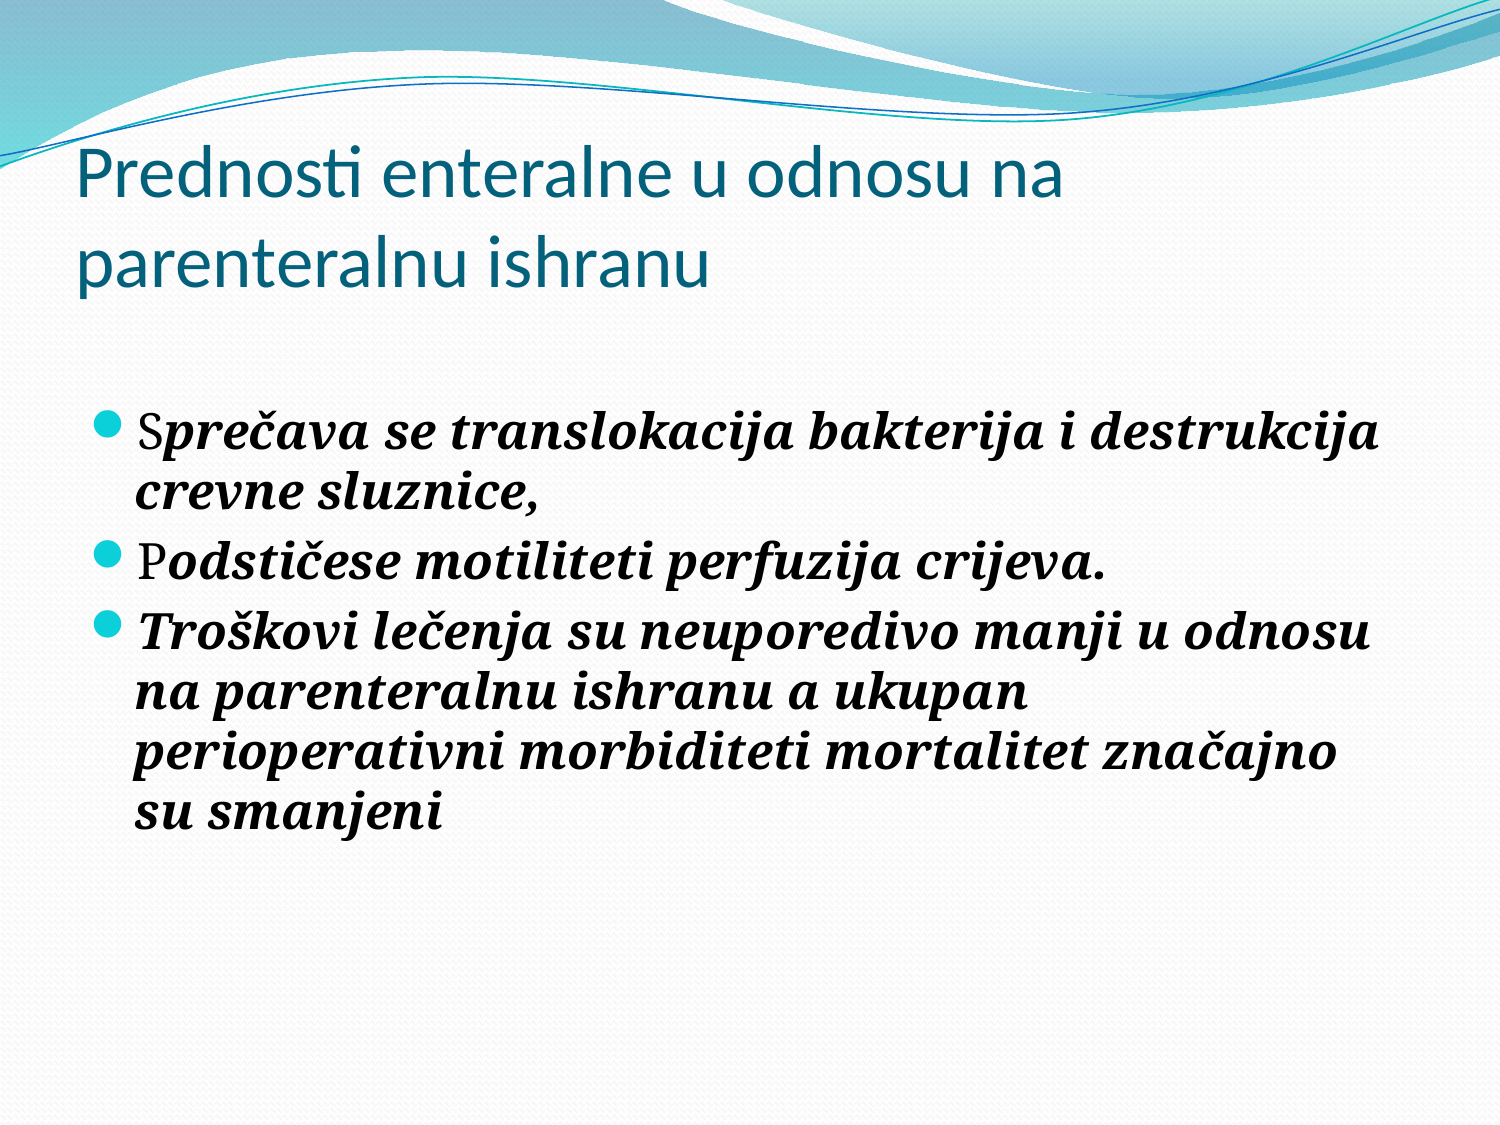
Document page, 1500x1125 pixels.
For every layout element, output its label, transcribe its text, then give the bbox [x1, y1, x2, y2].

title Prednosti enteralne u odnosu na parenteralnu ishranu [75, 115, 1425, 303]
list Sprečava se translokacija bakterija i destrukcija crevne sluznice, Podstičese motiliteti perfuzija crijeva. Troškovi lečenja su neuporedivo manji u odnosu na parenteralnu ishranu a ukupan perioperativni morbiditeti mortalitet značajno su smanjeni [75, 317, 1425, 1038]
